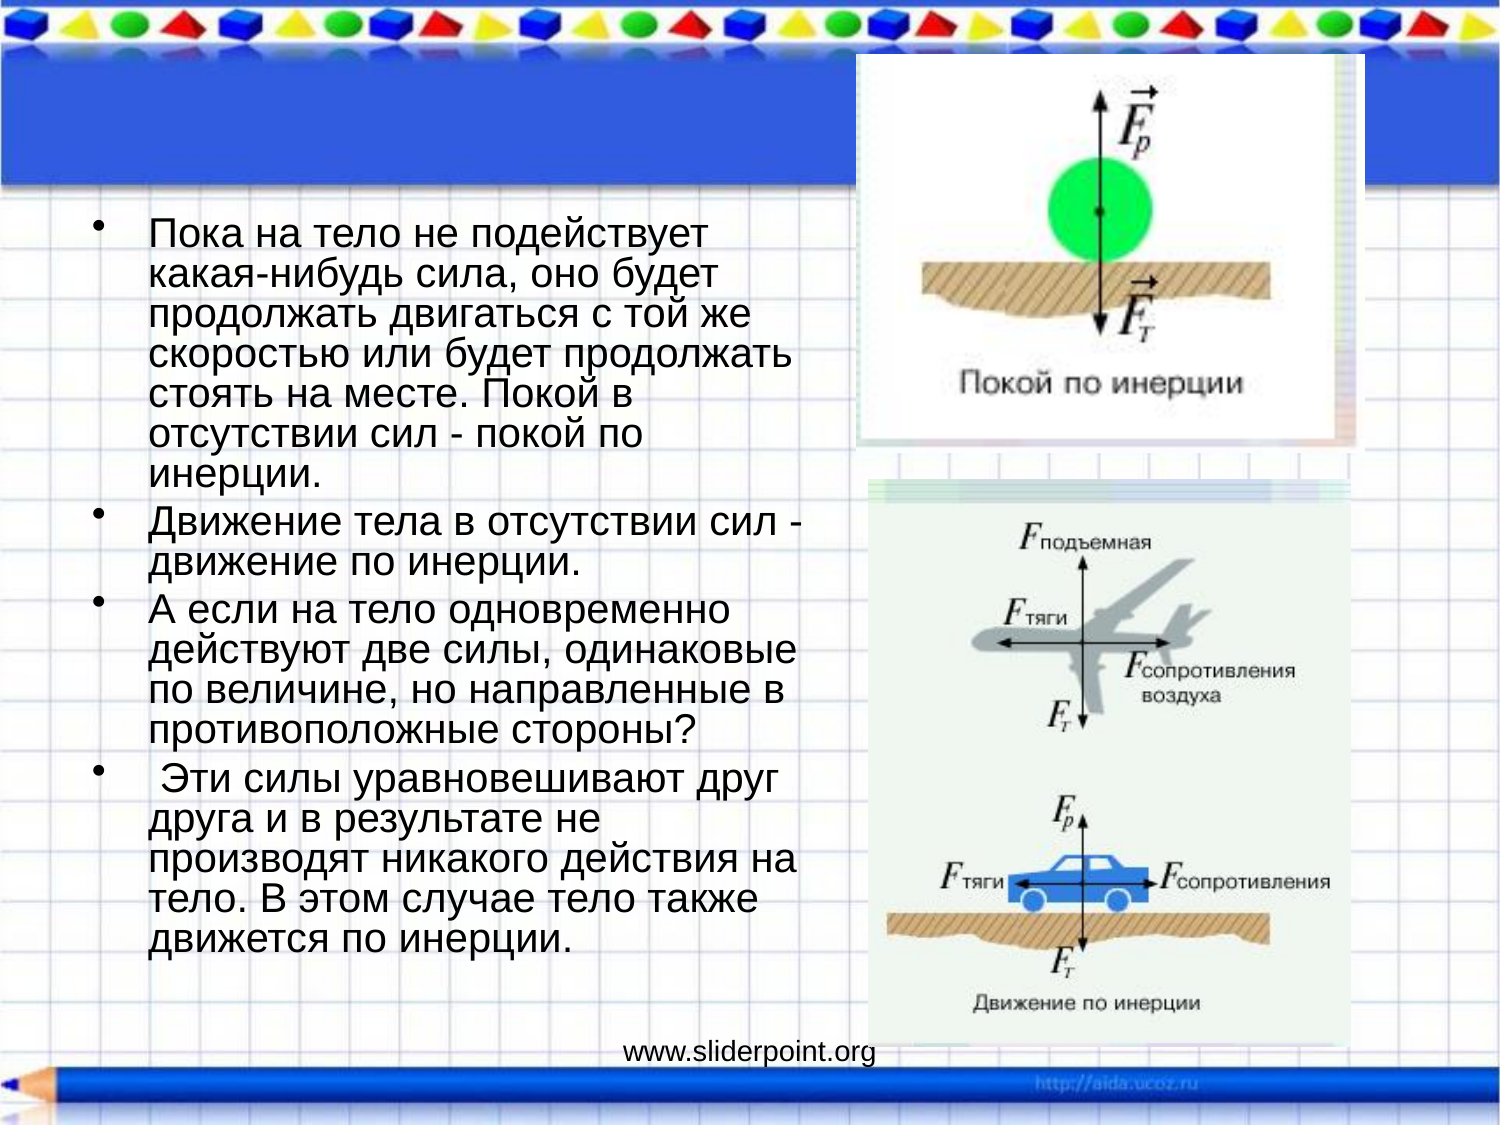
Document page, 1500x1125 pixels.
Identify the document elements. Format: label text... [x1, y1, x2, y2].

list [855, 54, 1365, 453]
footer www.sliderpoint.org [512, 1024, 988, 1103]
list Пока на тело не подействует какая-нибудь сила, оно будет продолжать двигаться с той же скоростью или будет продолжать стоять на месте. Покой в отсутствии сил - покой по инерции. Движение тела в отсутствии сил - движение по инерции. А если на тело одновременно действуют две силы, одинаковые по величине, но направленные в противоположные стороны? Эти силы уравновешивают друг друга и в результате не производят никакого действия на тело. В этом случае тело также движется по инерции. [76, 207, 834, 1076]
picture [0, 0, 1500, 1125]
